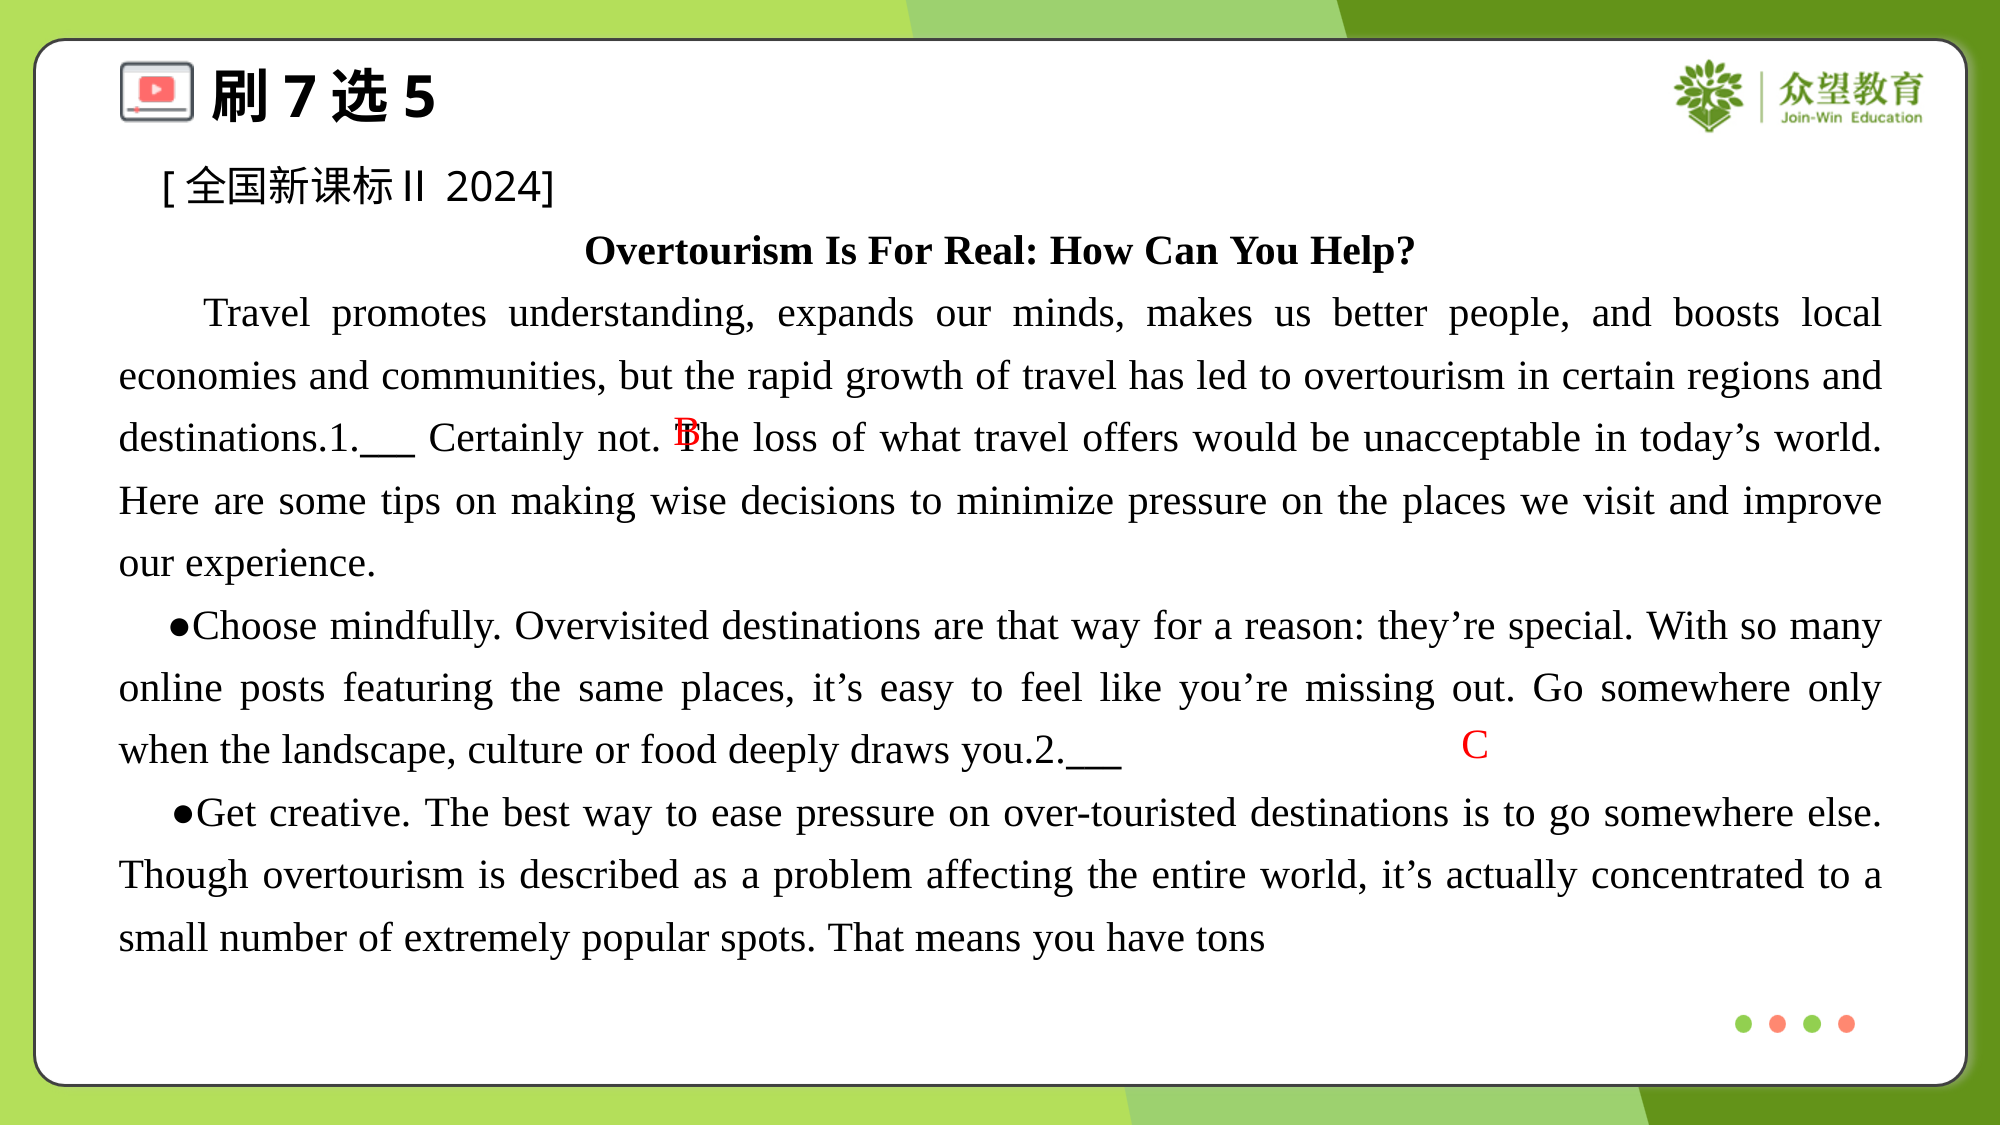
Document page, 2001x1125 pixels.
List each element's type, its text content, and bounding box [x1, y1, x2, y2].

picture [0, 0, 2000, 1125]
text_box B [668, 391, 706, 449]
text_box [全国新课标Ⅱ2024] Overtourism Is For Real: How Can You Help? Travel promotes understanding, expands our minds, makes us better people, and boosts local economies and communities, but the rapid growth of travel has led to overtourism in certain regions and destinations.1.___ Certainly not. The loss of what travel offers would be unacceptable in today’s world. Here are some tips on making wise decisions to minimize pressure on the places we visit and improve our experience. ●Choose mindfully. Overvisited destinations are that way for a reason: they’re special. With so many online posts featuring the same places, it’s easy to feel like you’re missing out. Go somewhere only when the landscape, culture or food deeply draws you.2.___ ●Get creative. The best way to ease pressure on over-touristed destinations is to go somewhere else. Though overtourism is described as a problem affecting the entire world, it’s actually concentrated to a small number of extremely popular spots. That means you have tons [118, 147, 1883, 955]
text_box C [1456, 703, 1494, 762]
